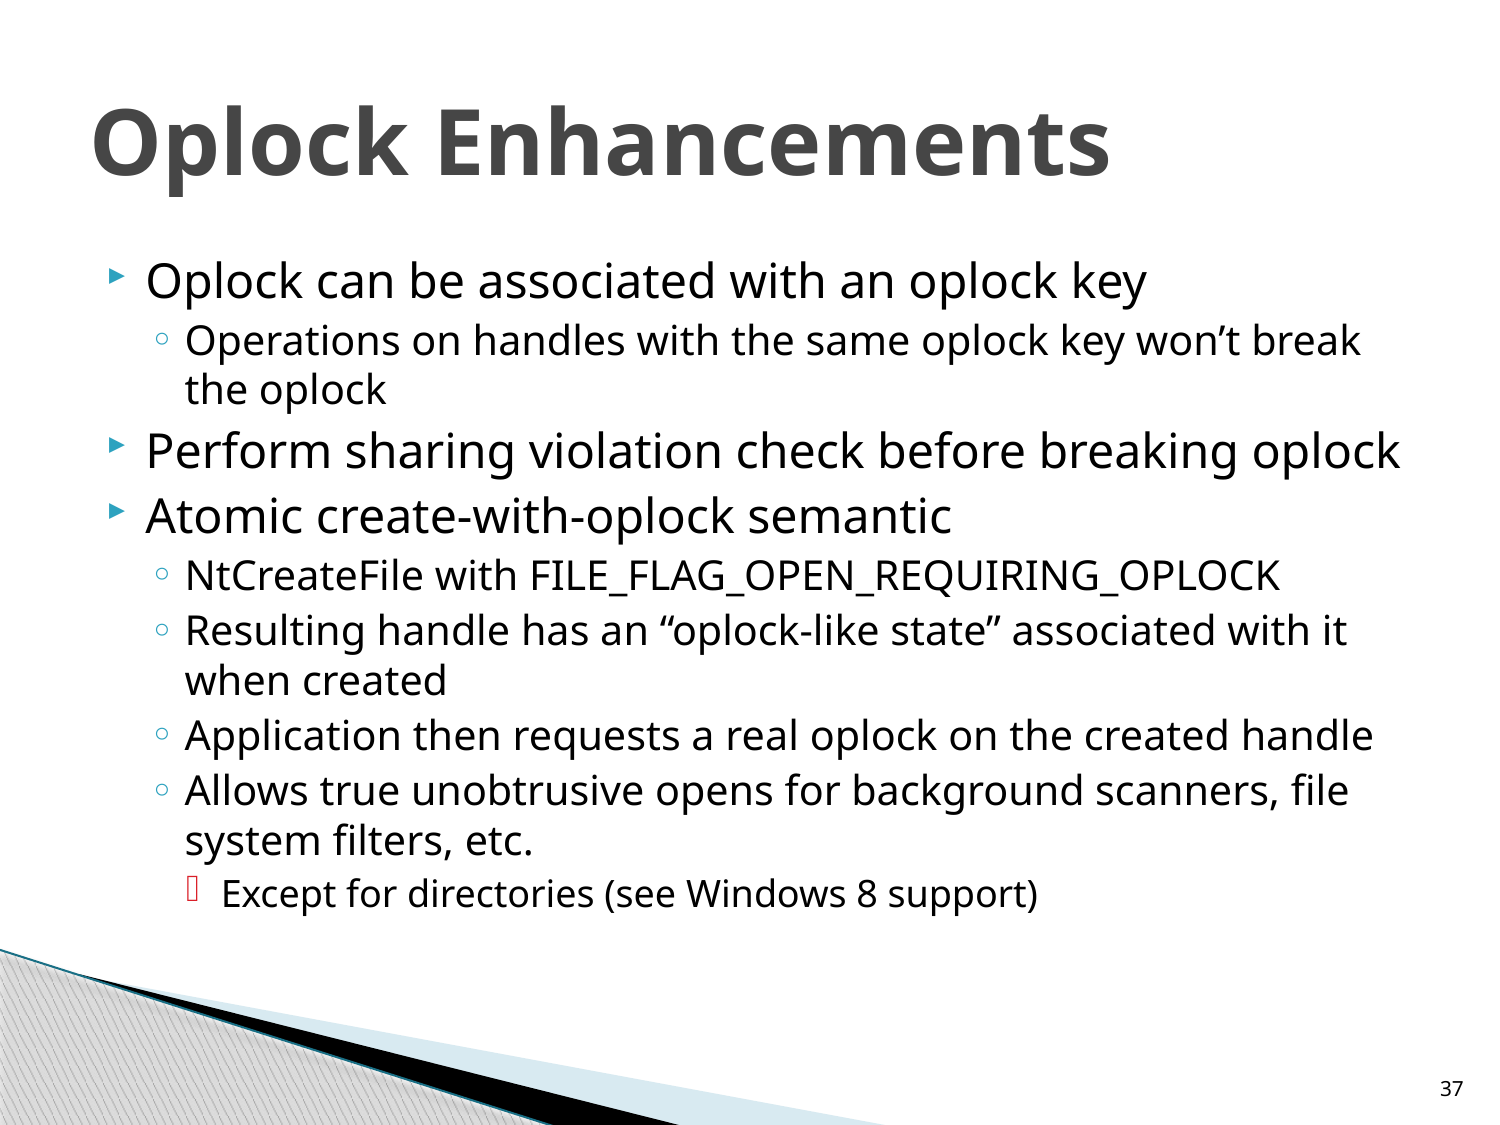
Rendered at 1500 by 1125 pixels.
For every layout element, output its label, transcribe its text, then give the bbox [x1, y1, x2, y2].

list Oplock can be associated with an oplock key Operations on handles with the same oplock key won’t break the oplock Perform sharing violation check before breaking oplock Atomic create-with-oplock semantic NtCreateFile with FILE_FLAG_OPEN_REQUIRING_OPLOCK Resulting handle has an “oplock-like state” associated with it when created Application then requests a real oplock on the created handle Allows true unobtrusive opens for background scanners, file system filters, etc. Except for directories (see Windows 8 support) [75, 243, 1425, 986]
slide_number 37 [1418, 1051, 1479, 1112]
title Oplock Enhancements [75, 45, 1425, 233]
